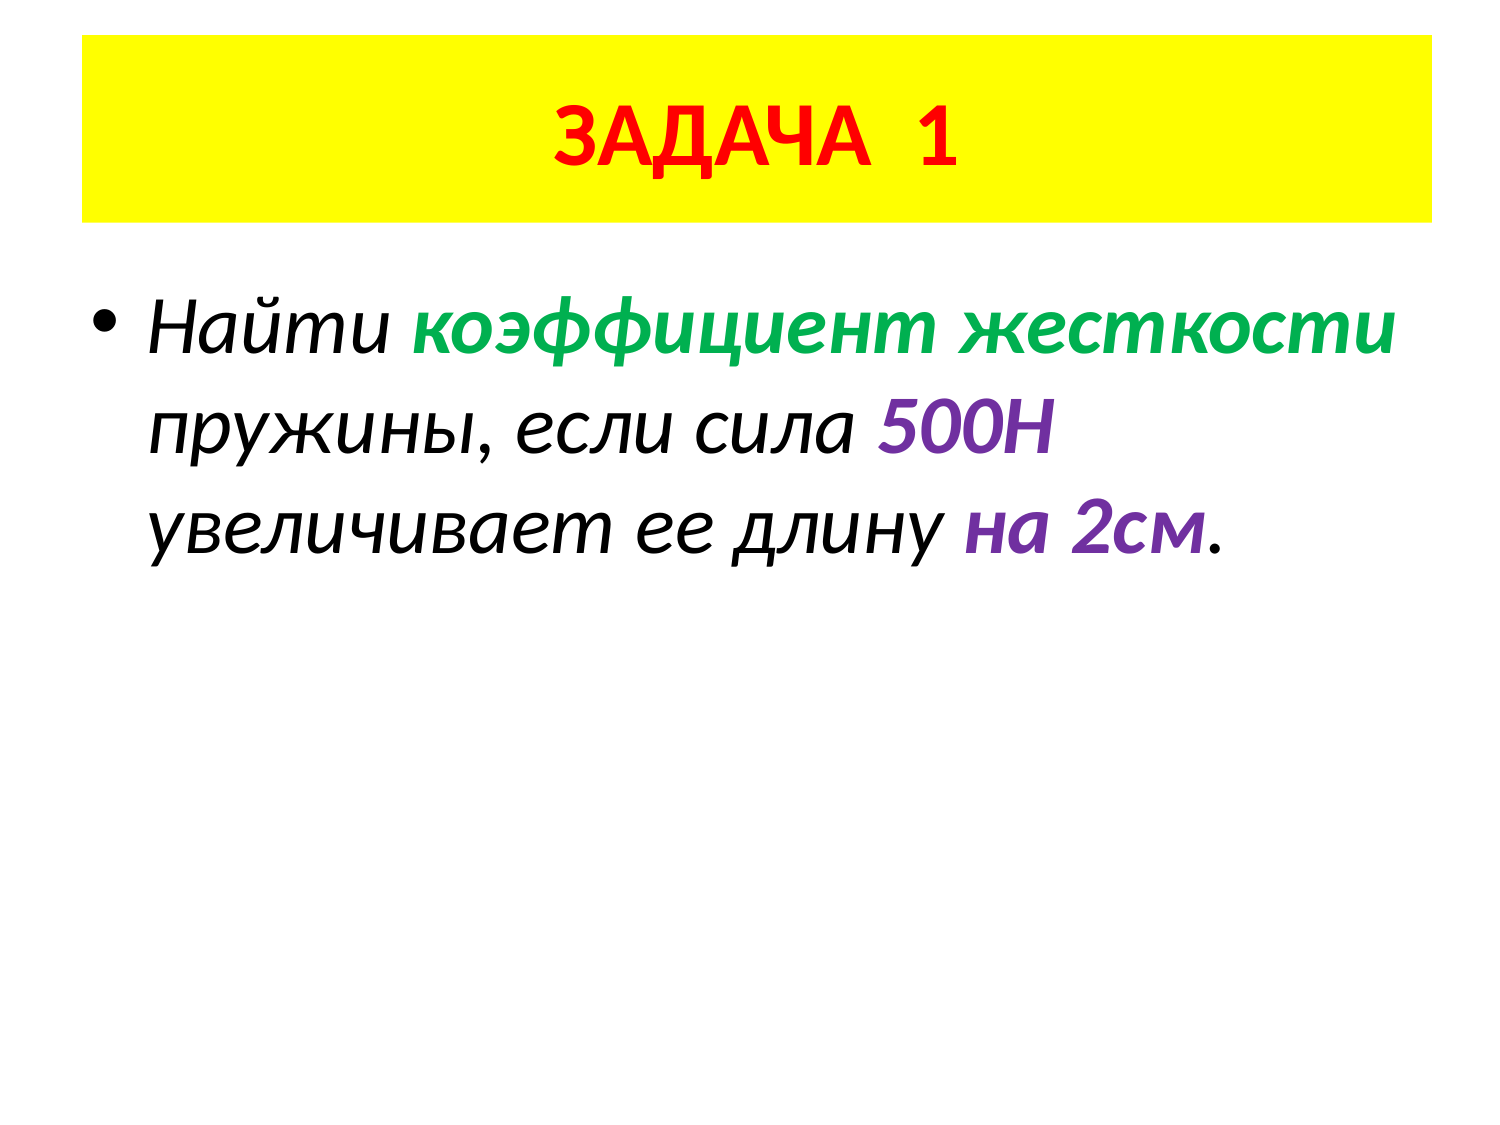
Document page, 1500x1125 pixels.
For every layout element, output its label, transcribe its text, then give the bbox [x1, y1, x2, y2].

title ЗАДАЧА 1 [82, 35, 1432, 223]
list Найти коэффициент жесткости пружины, если сила 500Н увеличивает ее длину на 2см. [75, 262, 1425, 1005]
